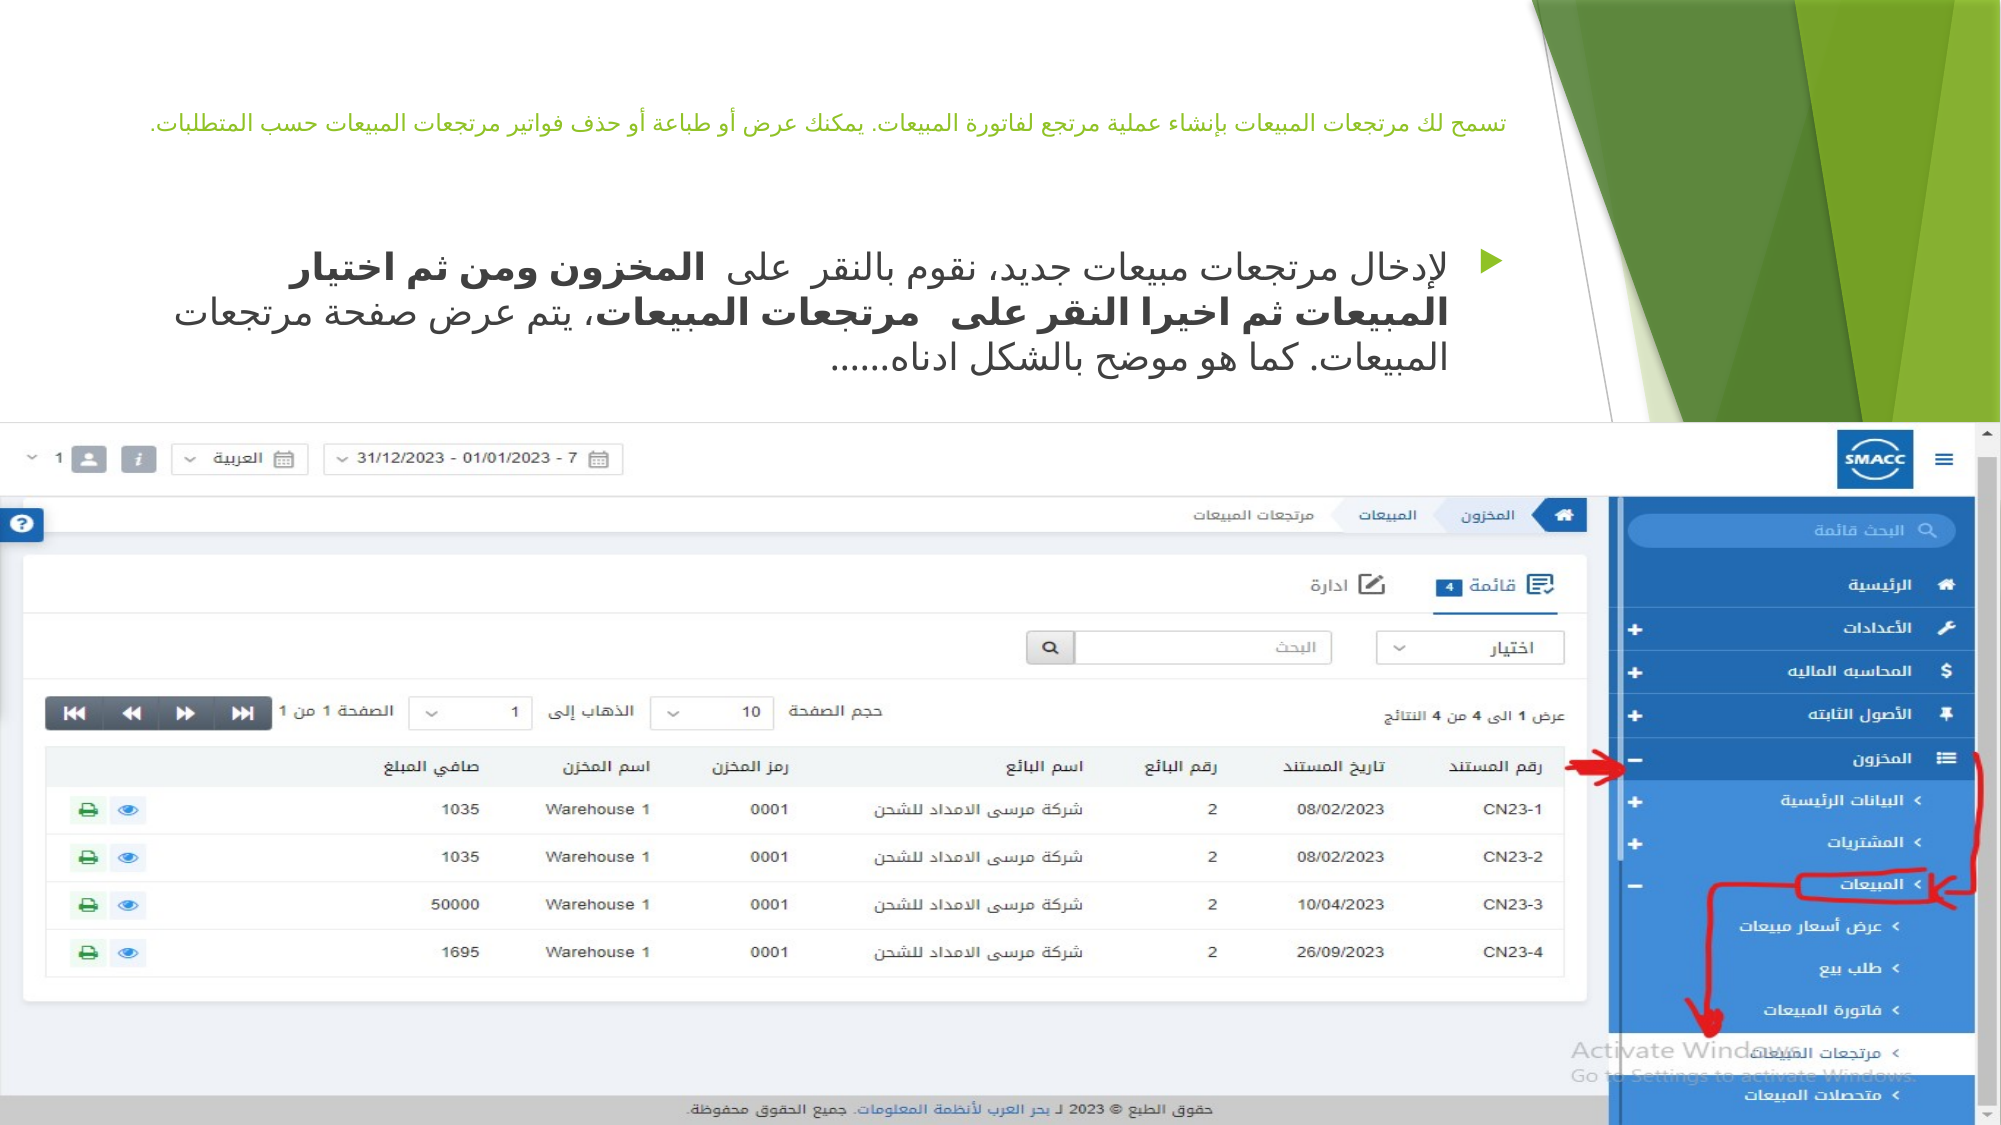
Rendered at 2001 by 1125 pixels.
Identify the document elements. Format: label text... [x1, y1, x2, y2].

list لإدخال مرتجعات مبيعات جديد، نقوم بالنقر على المخزون ومن ثم اختيار المبيعات ثم اخيرا النقر على مرتجعات المبيعات، يتم عرض صفحة مرتجعات المبيعات. كما هو موضح بالشكل ادناه...... [111, 235, 1522, 421]
title تسمح لك مرتجعات المبيعات بإنشاء عملية مرتجع لفاتورة المبيعات. يمكنك عرض أو طباعة أو حذف فواتير مرتجعات المبيعات حسب المتطلبات. [111, 99, 1522, 235]
picture [0, 421, 2000, 1125]
